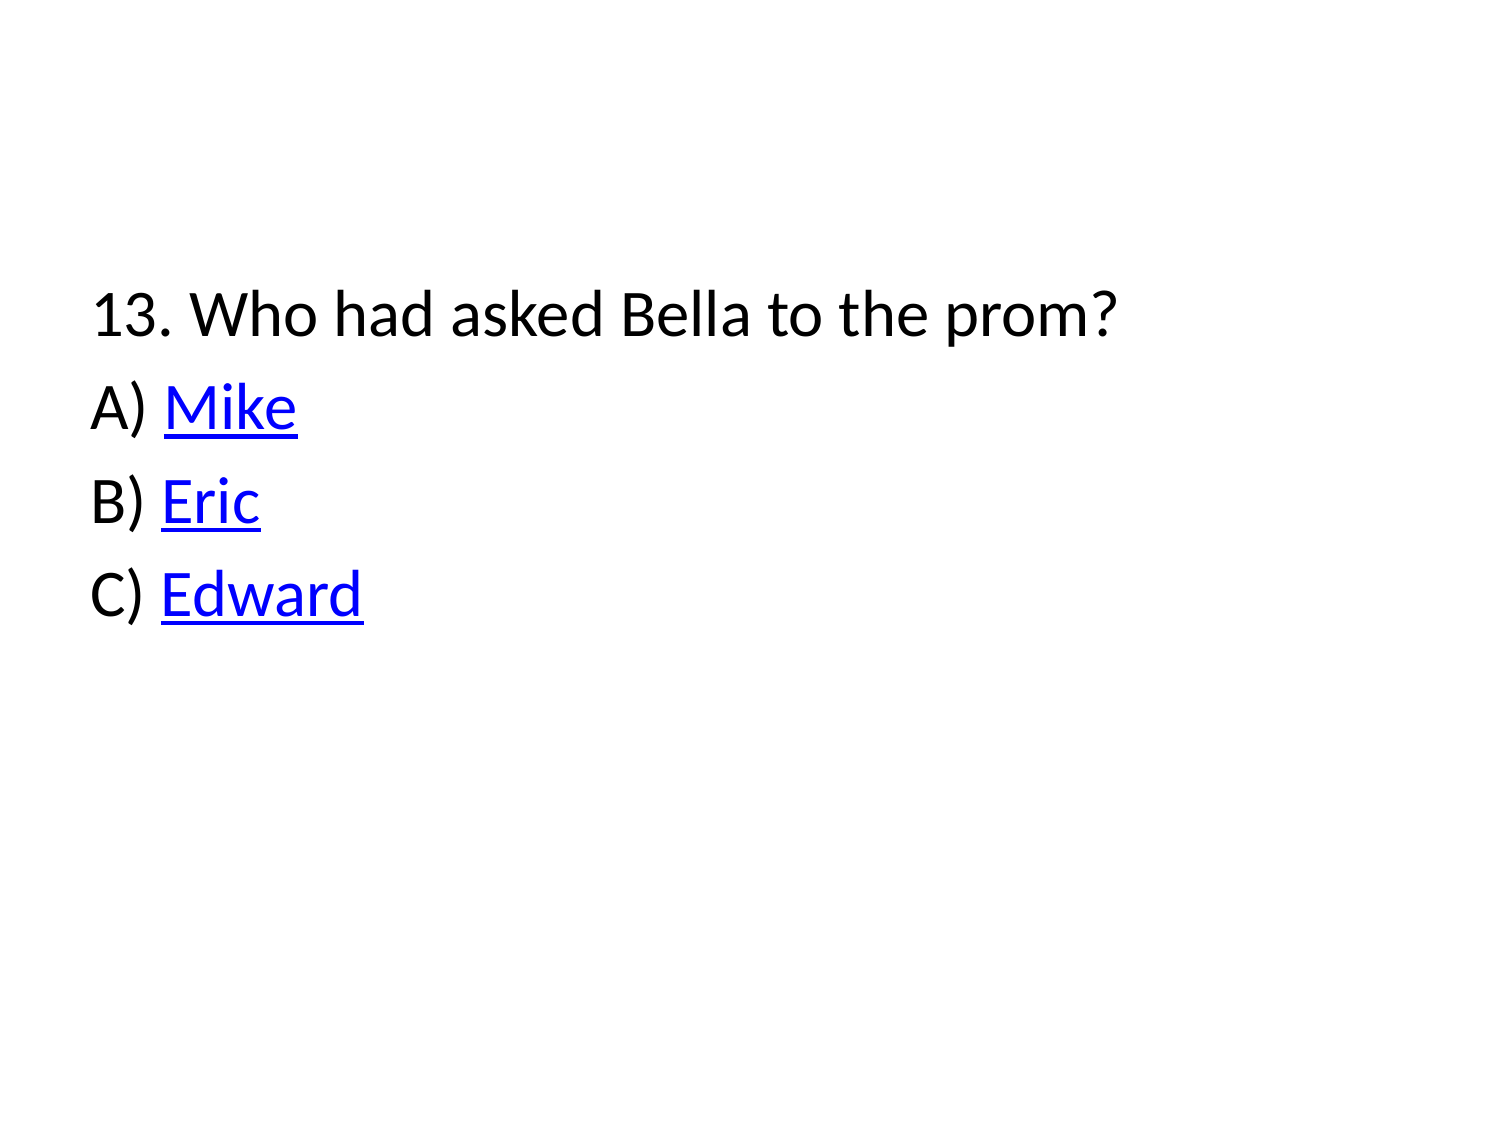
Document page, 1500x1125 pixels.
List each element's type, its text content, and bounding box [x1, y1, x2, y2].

list 13. Who had asked Bella to the prom? A) Mike B) Eric C) Edward [75, 262, 1425, 1005]
